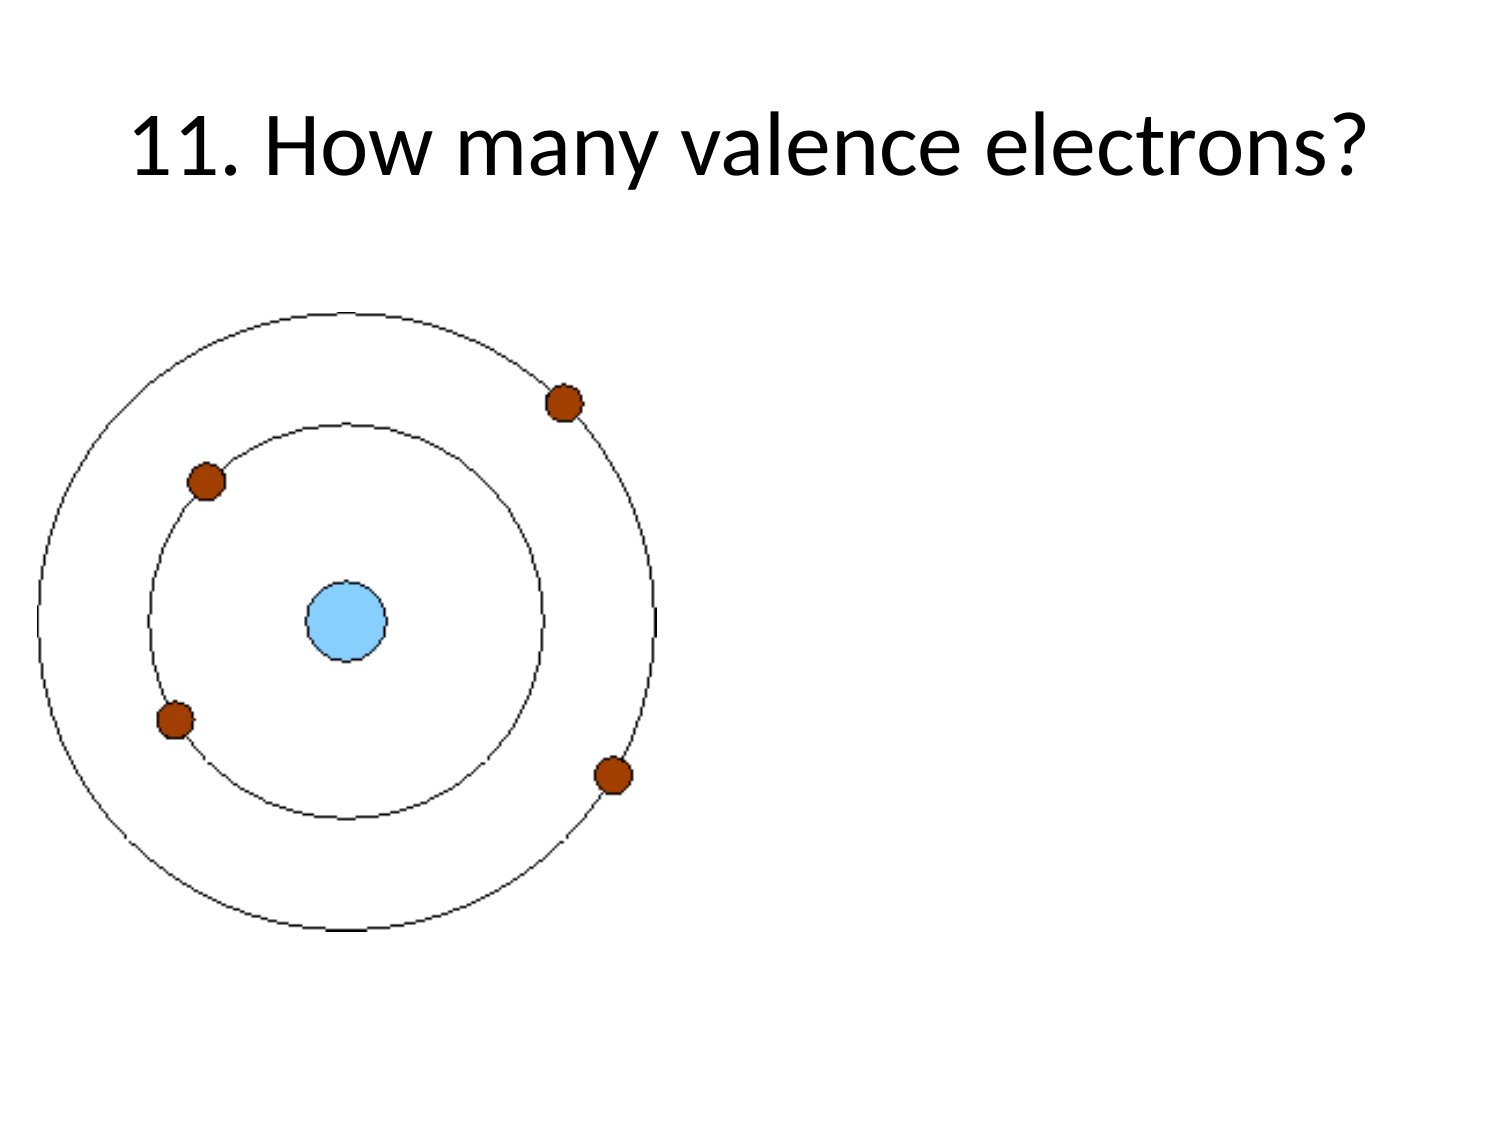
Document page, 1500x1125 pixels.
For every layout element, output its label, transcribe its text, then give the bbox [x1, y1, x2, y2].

title 11. How many valence electrons? [75, 45, 1425, 233]
picture [37, 312, 657, 932]
